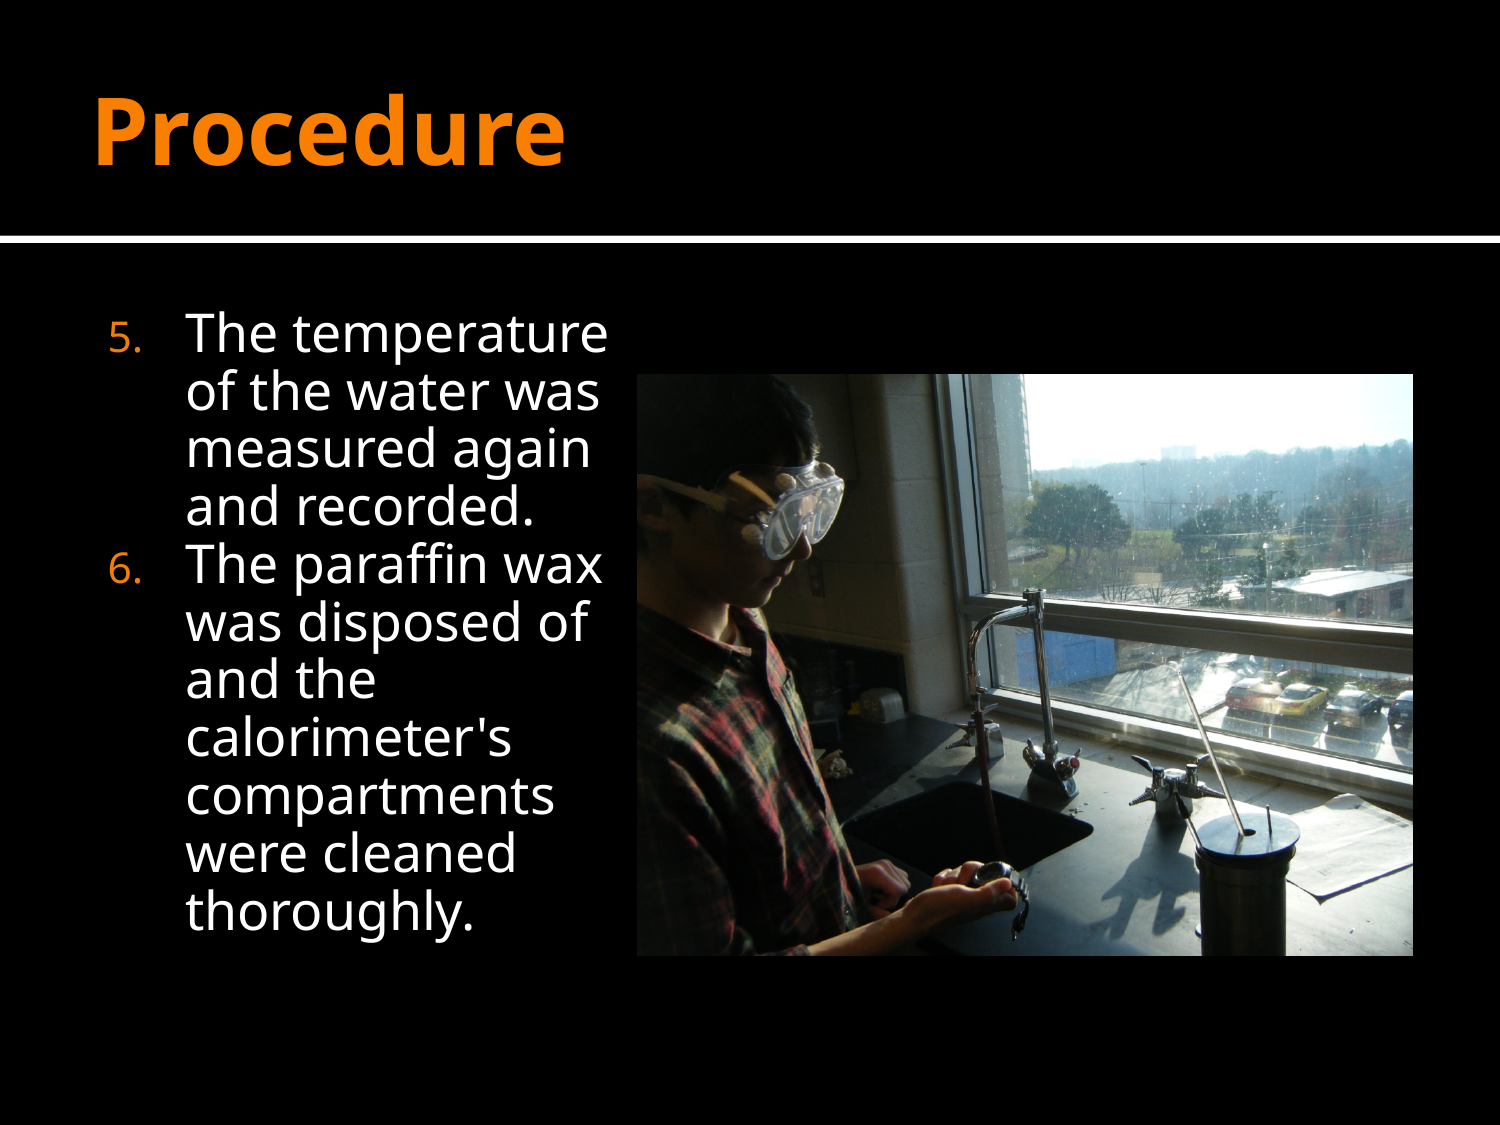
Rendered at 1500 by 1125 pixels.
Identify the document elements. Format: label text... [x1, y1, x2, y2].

list The temperature of the water was measured again and recorded. The paraffin wax was disposed of and the calorimeter's compartments were cleaned thoroughly. [74, 290, 638, 1063]
title Procedure [75, 24, 1425, 231]
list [637, 374, 1413, 956]
